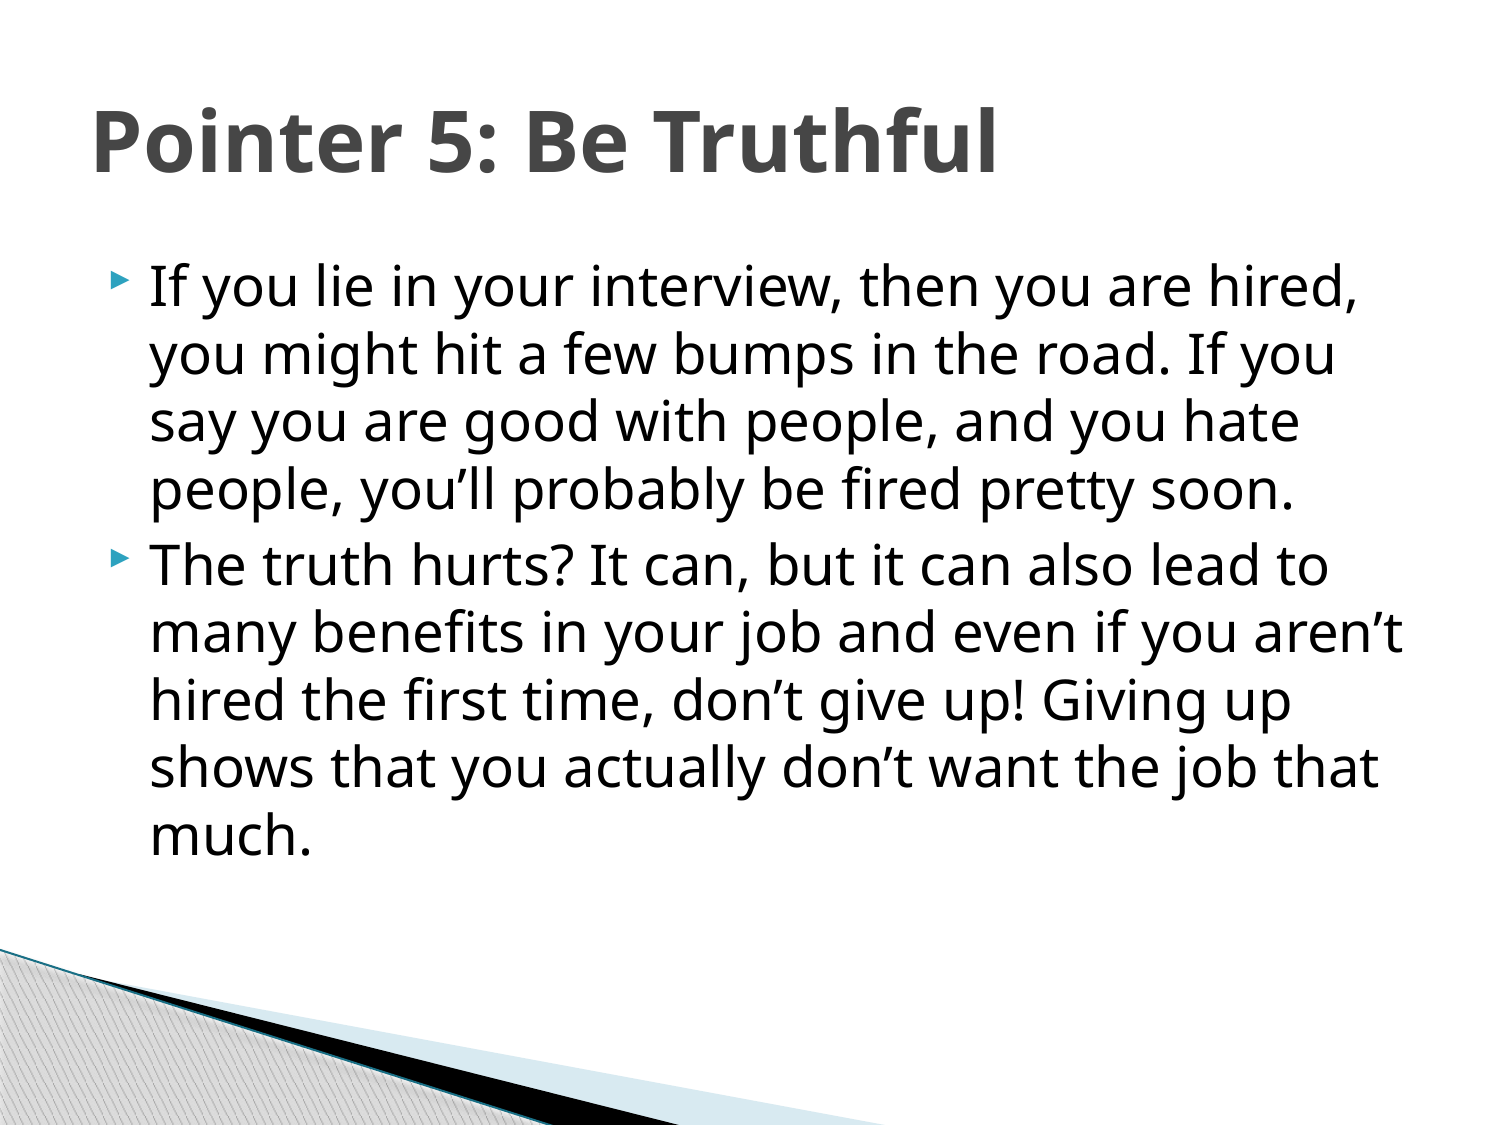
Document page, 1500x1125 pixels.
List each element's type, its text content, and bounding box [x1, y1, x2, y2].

title Pointer 5: Be Truthful [75, 45, 1425, 233]
list If you lie in your interview, then you are hired, you might hit a few bumps in the road. If you say you are good with people, and you hate people, you’ll probably be fired pretty soon. The truth hurts? It can, but it can also lead to many benefits in your job and even if you aren’t hired the first time, don’t give up! Giving up shows that you actually don’t want the job that much. [75, 243, 1425, 986]
